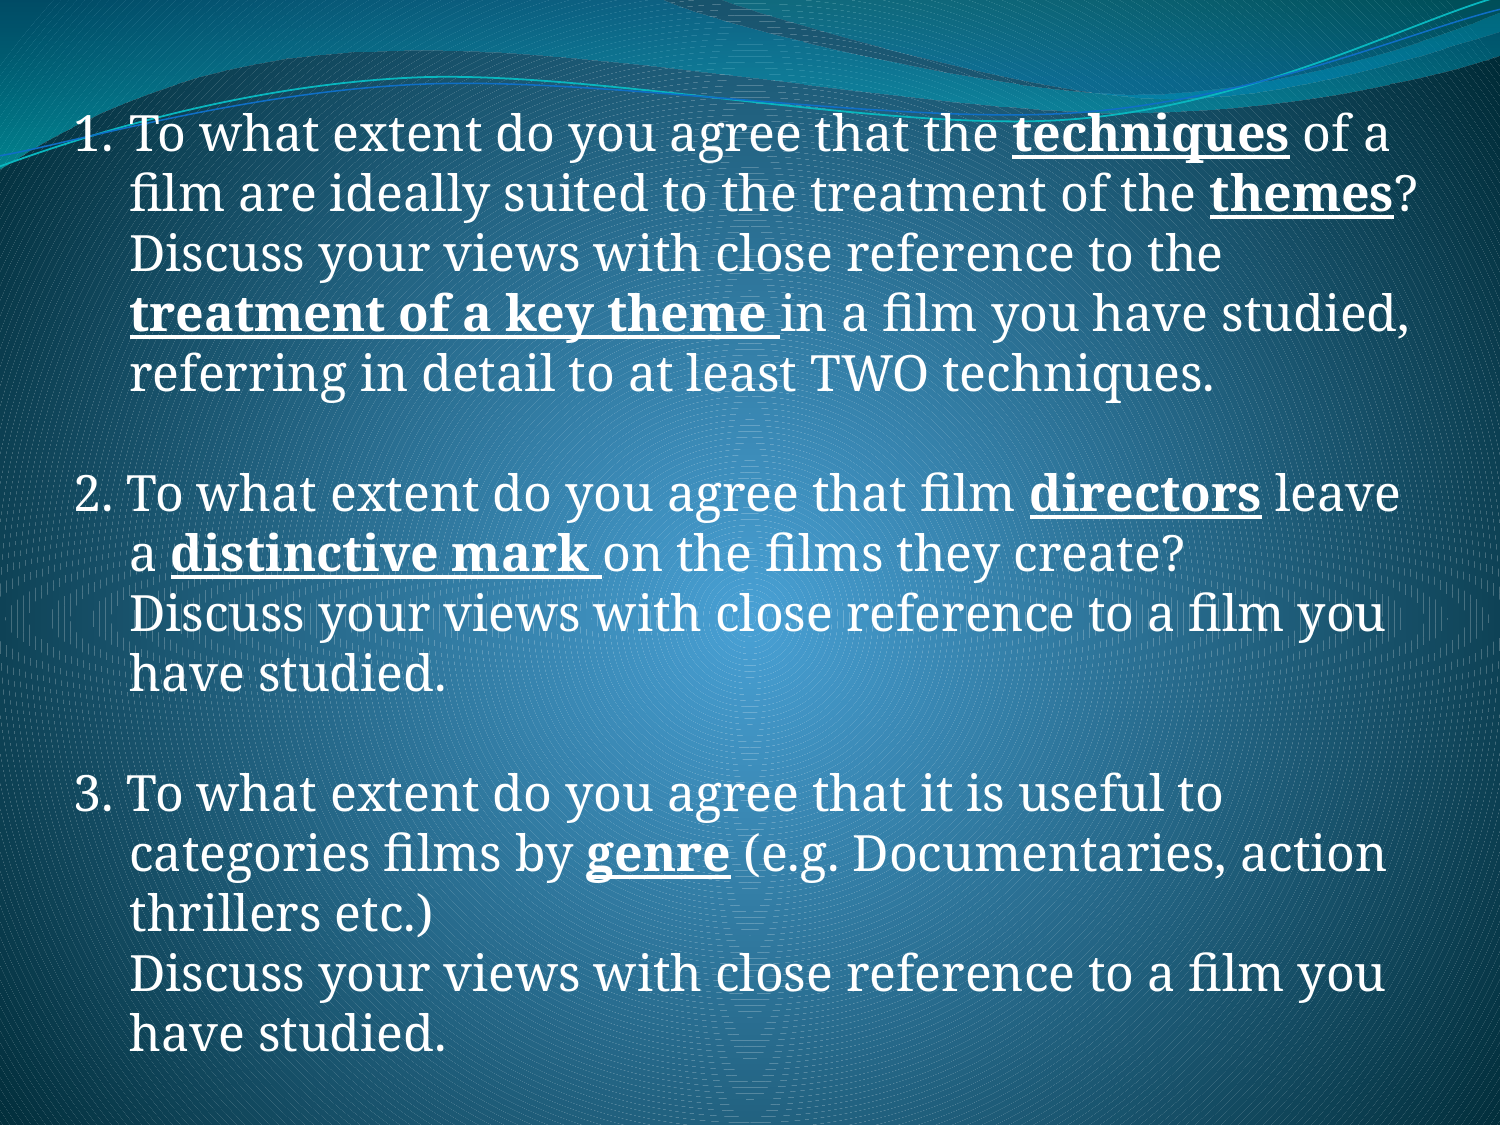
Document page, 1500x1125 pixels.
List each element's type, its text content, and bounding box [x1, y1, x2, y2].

text_box To what extent do you agree that the techniques of a film are ideally suited to the treatment of the themes? Discuss your views with close reference to the treatment of a key theme in a film you have studied, referring in detail to at least TWO techniques. 2. To what extent do you agree that film directors leave a distinctive mark on the films they create? Discuss your views with close reference to a film you have studied. 3. To what extent do you agree that it is useful to categories films by genre (e.g. Documentaries, action thrillers etc.) Discuss your views with close reference to a film you have studied. [58, 93, 1442, 1069]
